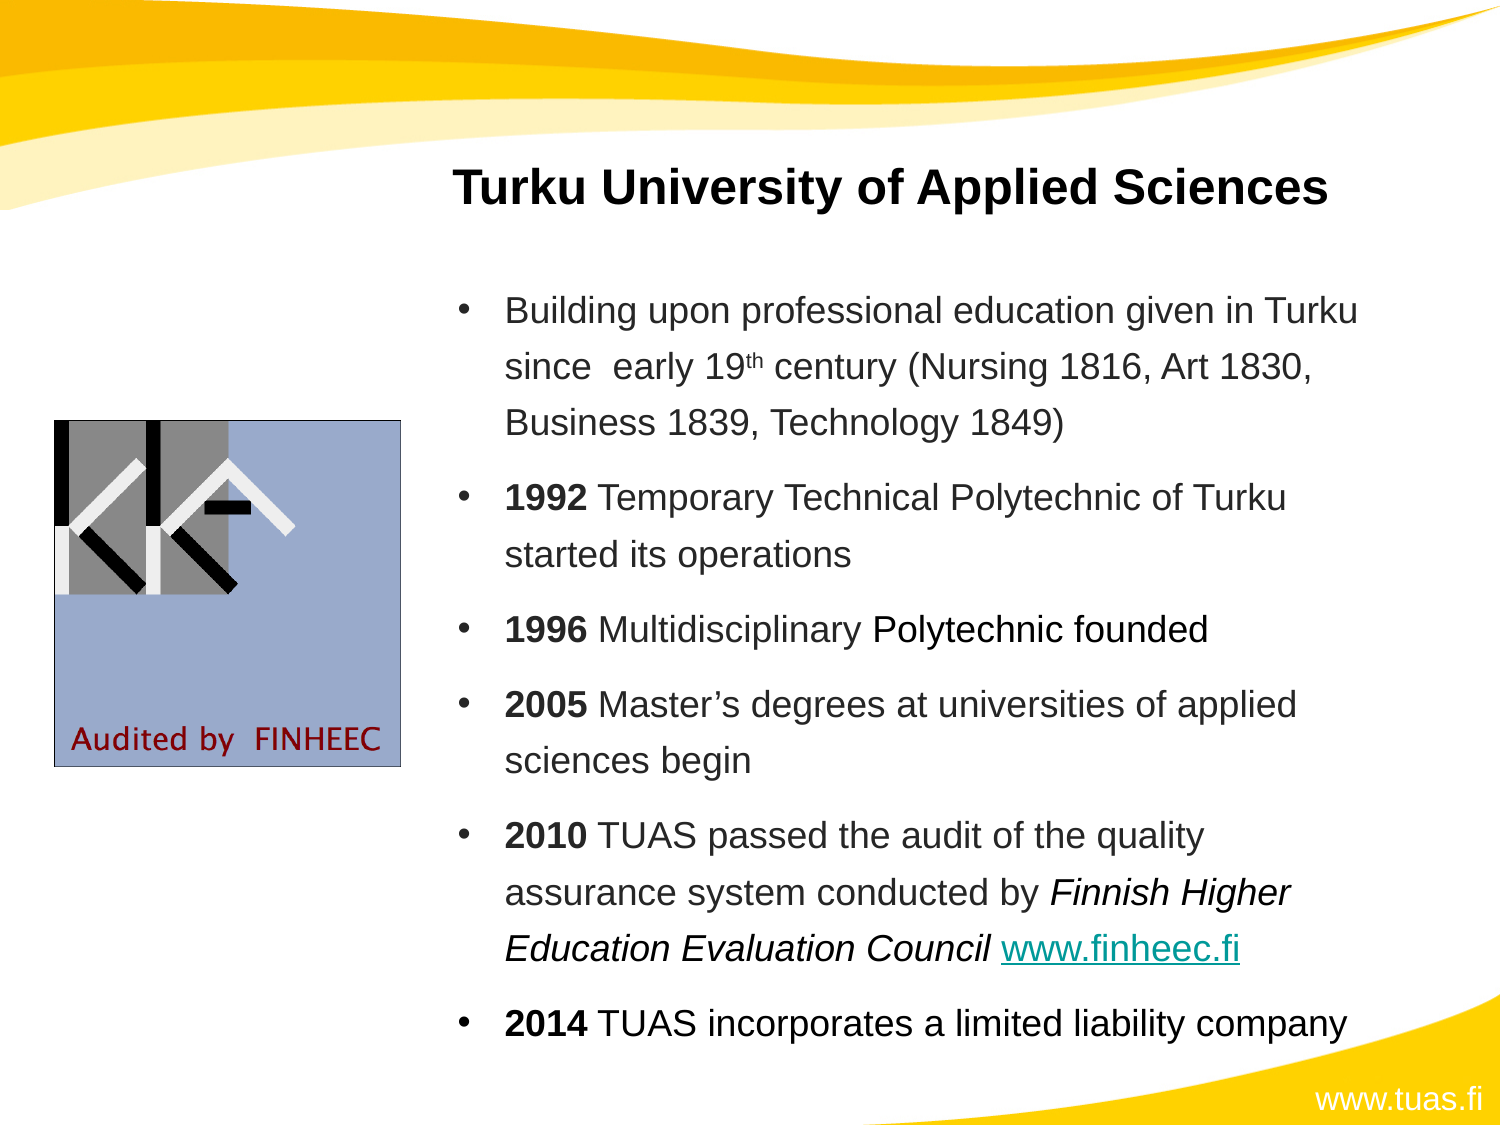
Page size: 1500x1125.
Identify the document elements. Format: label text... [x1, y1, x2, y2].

picture [759, 947, 1500, 1125]
picture [54, 420, 401, 767]
text_box Turku University of Applied Sciences [437, 147, 1378, 223]
picture [0, 0, 1500, 210]
text_box Building upon professional education given in Turku since early 19th century (Nursing 1816, Art 1830, Business 1839, Technology 1849) 1992 Temporary Technical Polytechnic of Turku started its operations 1996 Multidisciplinary Polytechnic founded 2005 Master’s degrees at universities of applied sciences begin 2010 TUAS passed the audit of the quality assurance system conducted by Finnish Higher Education Evaluation Council www.finheec.fi 2014 TUAS incorporates a limited liability company [442, 267, 1397, 1052]
